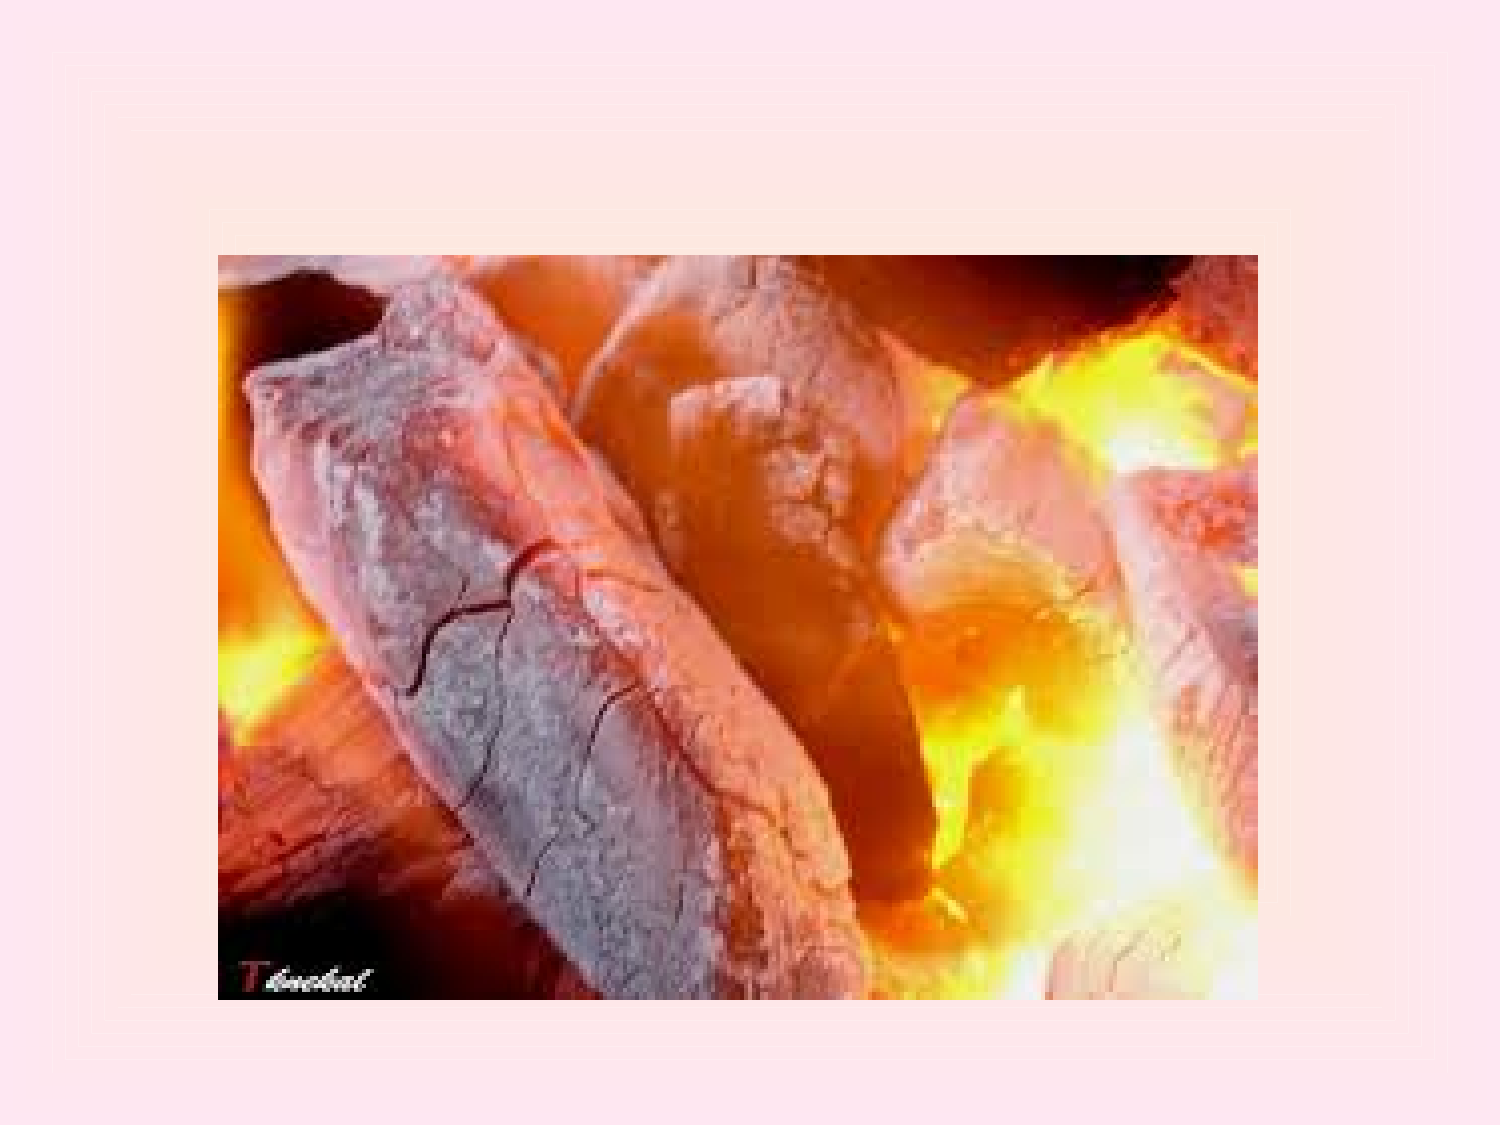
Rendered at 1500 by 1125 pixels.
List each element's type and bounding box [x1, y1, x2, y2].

list [218, 255, 1259, 1000]
